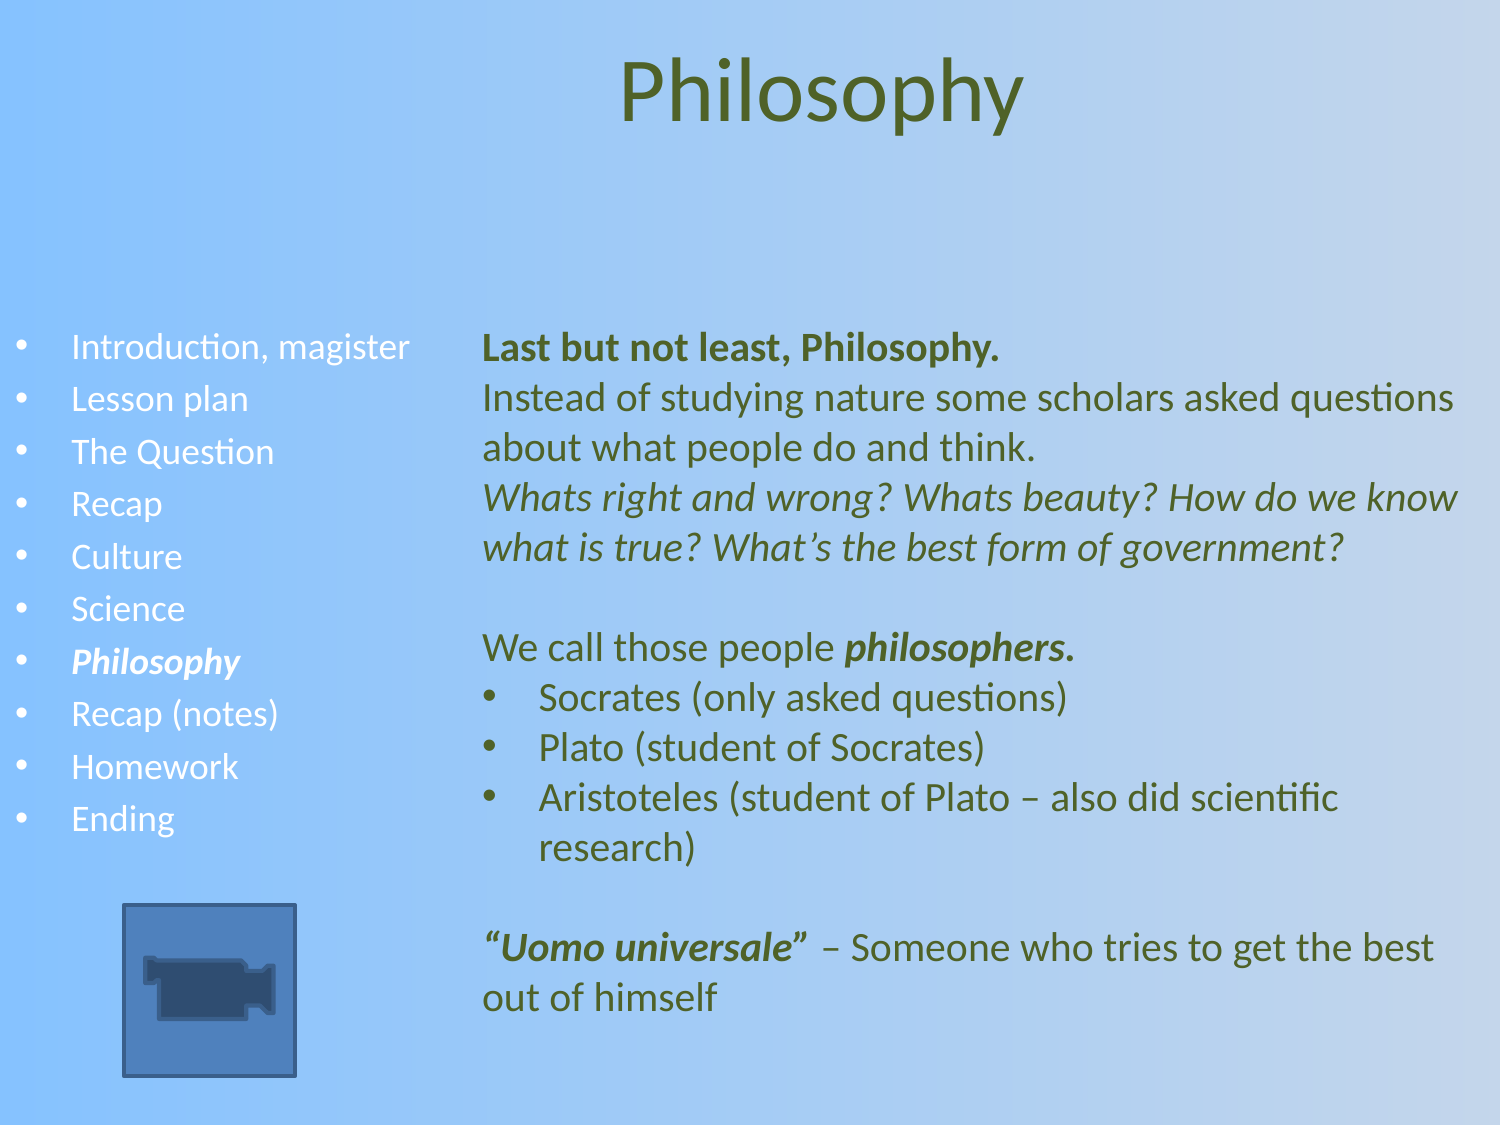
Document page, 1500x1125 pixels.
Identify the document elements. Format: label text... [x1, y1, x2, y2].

text_box Last but not least, Philosophy. Instead of studying nature some scholars asked questions about what people do and think. Whats right and wrong? Whats beauty? How do we know what is true? What’s the best form of government? We call those people philosophers. Socrates (only asked questions) Plato (student of Socrates) Aristoteles (student of Plato – also did scientific research) “Uomo universale” – Someone who tries to get the best out of himself [467, 312, 1480, 1028]
text_box Introduction, magister Lesson plan The Question Recap Culture Science Philosophy Recap (notes) Homework Ending [0, 314, 473, 1057]
text_box Philosophy [194, 0, 1451, 178]
text_box [122, 903, 297, 1078]
